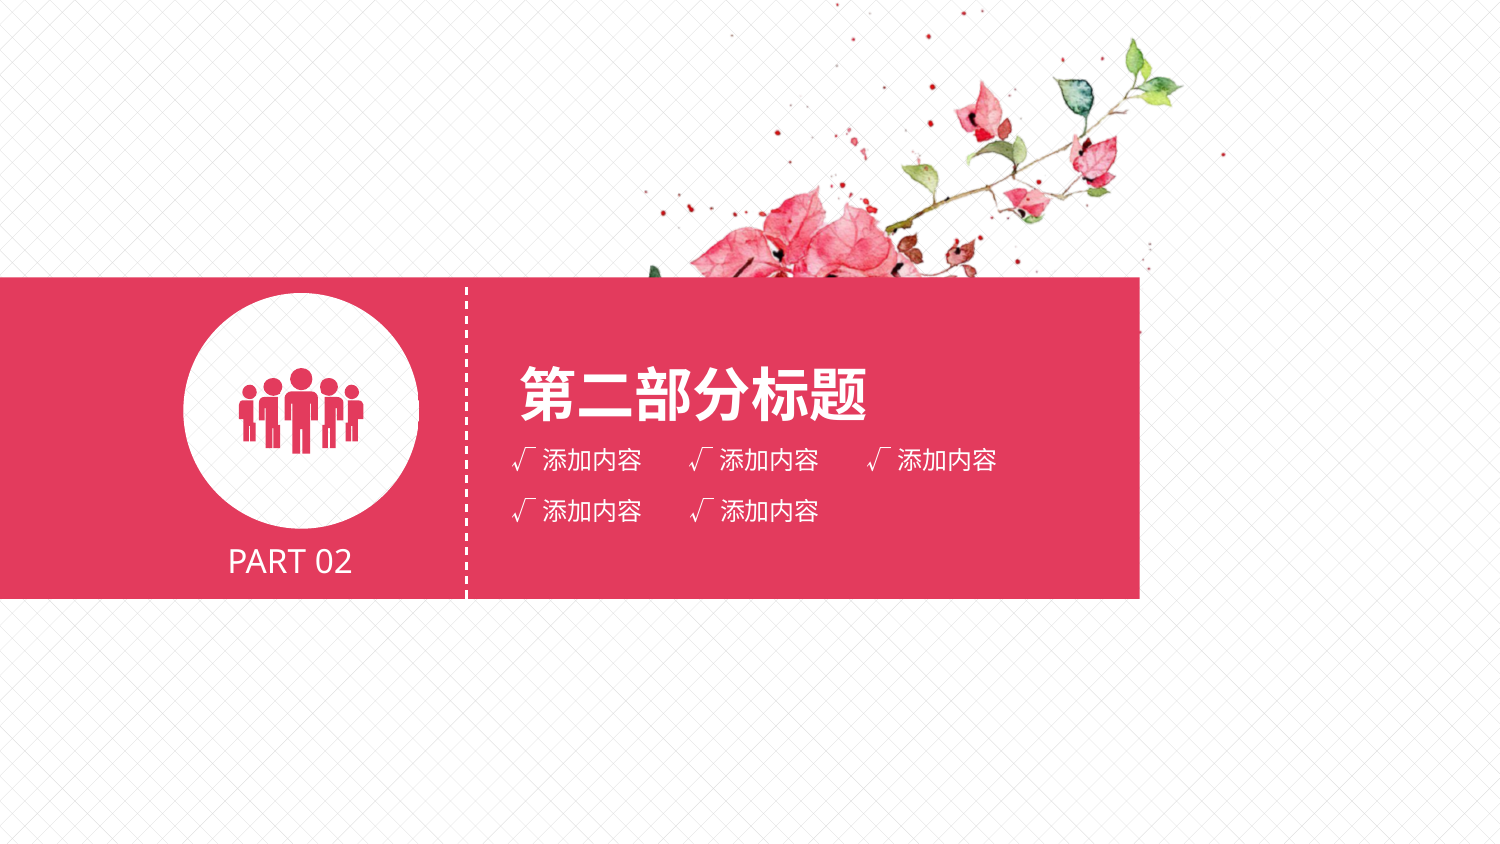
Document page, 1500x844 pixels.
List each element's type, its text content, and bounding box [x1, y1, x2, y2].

text_box PART 02 [227, 539, 376, 580]
text_box √添加内容 [856, 439, 1025, 480]
text_box 第二部分标题 [489, 351, 883, 436]
text_box √添加内容 [501, 490, 679, 531]
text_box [183, 292, 420, 529]
text_box [0, 277, 1140, 599]
text_box √添加内容 [678, 439, 841, 480]
picture [632, 0, 1252, 373]
text_box √添加内容 [501, 439, 678, 480]
text_box √添加内容 [679, 490, 881, 531]
